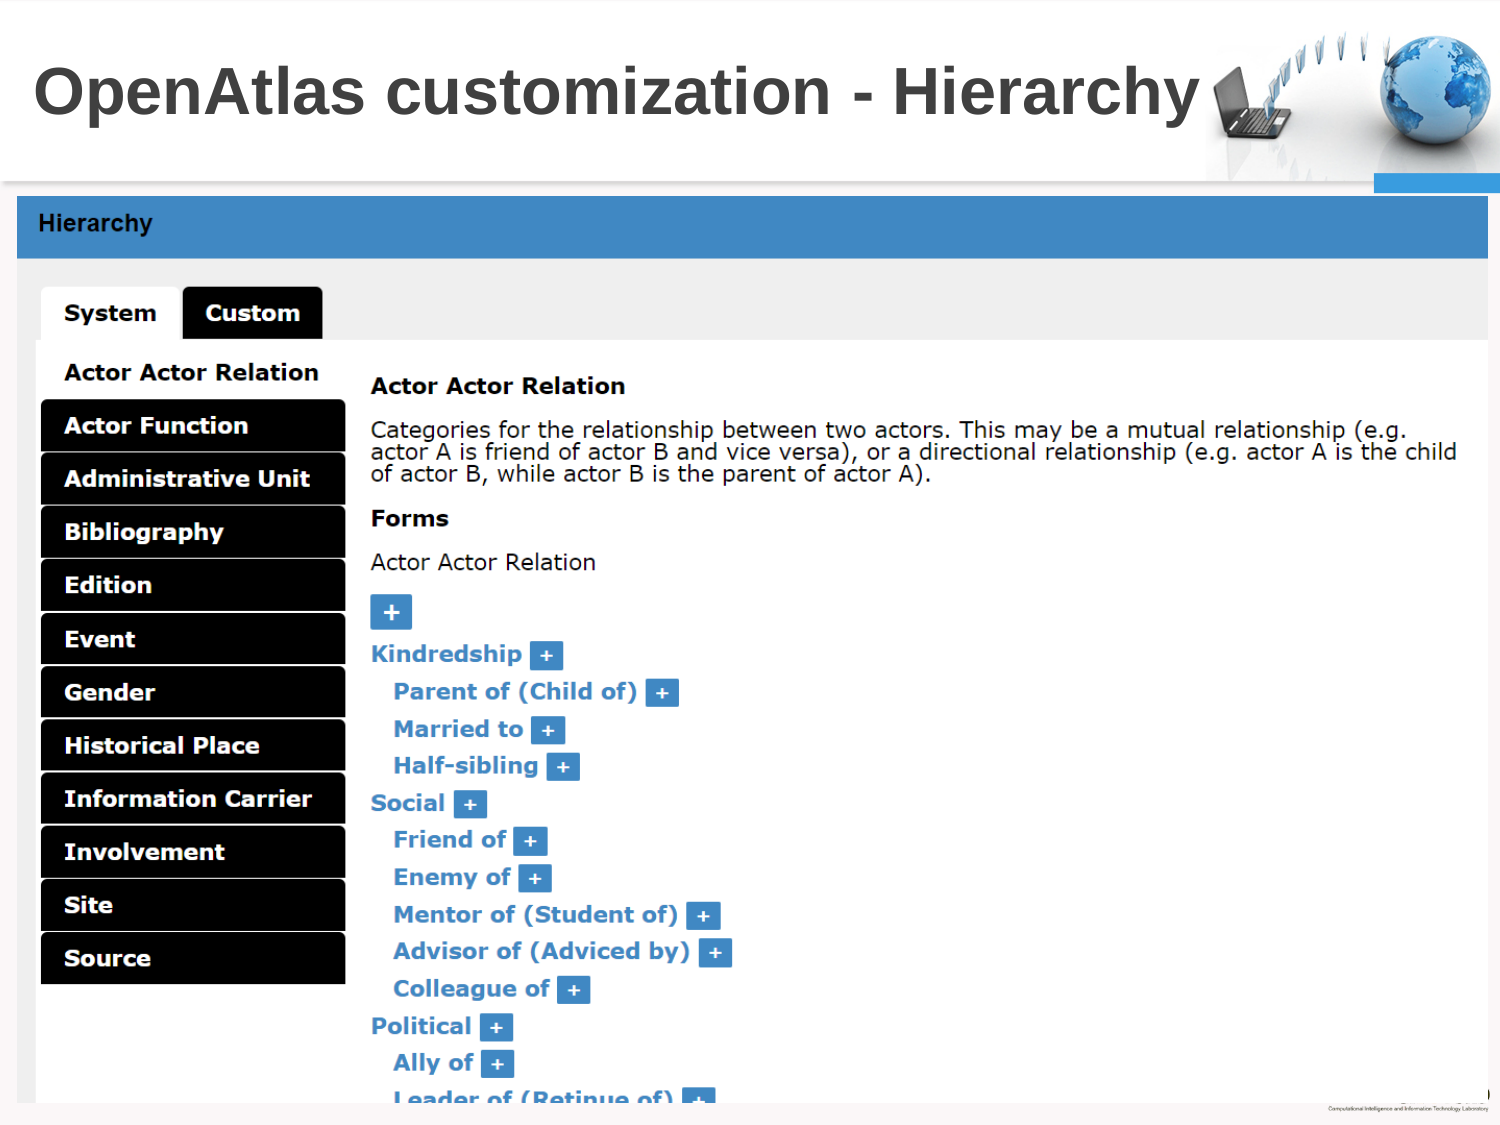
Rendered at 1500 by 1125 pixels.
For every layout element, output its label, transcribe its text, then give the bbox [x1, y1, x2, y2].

picture [0, 176, 1500, 1125]
title OpenAtlas customization - Hierarchy [0, 0, 1500, 176]
